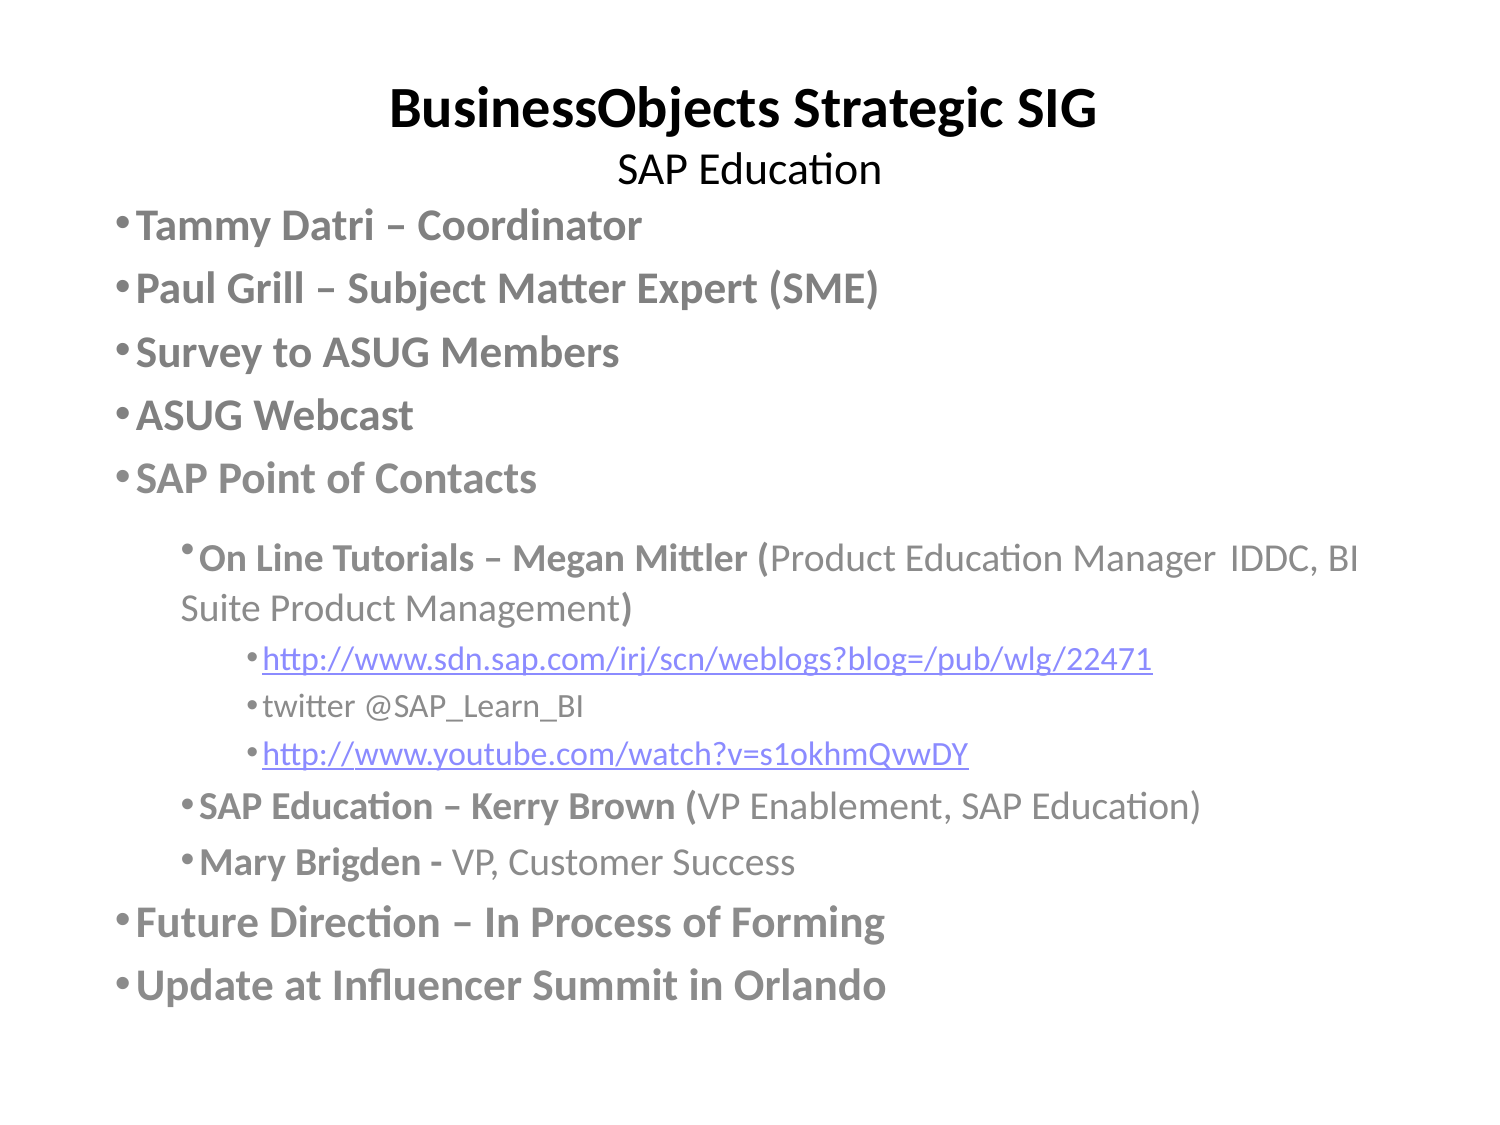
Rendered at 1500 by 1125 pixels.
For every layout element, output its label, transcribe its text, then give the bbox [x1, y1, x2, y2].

title BusinessObjects Strategic SIG SAP Education [112, 37, 1388, 187]
subtitle Tammy Datri – Coordinator Paul Grill – Subject Matter Expert (SME) Survey to ASUG Members ASUG Webcast SAP Point of Contacts On Line Tutorials – Megan Mittler (Product Education Manager IDDC, BI Suite Product Management) http://www.sdn.sap.com/irj/scn/weblogs?blog=/pub/wlg/22471 twitter @SAP_Learn_BI http://www.youtube.com/watch?v=s1okhmQvwDY SAP Education – Kerry Brown (VP Enablement, SAP Education) Mary Brigden - VP, Customer Success Future Direction – In Process of Forming Update at Influencer Summit in Orlando [99, 187, 1413, 1025]
